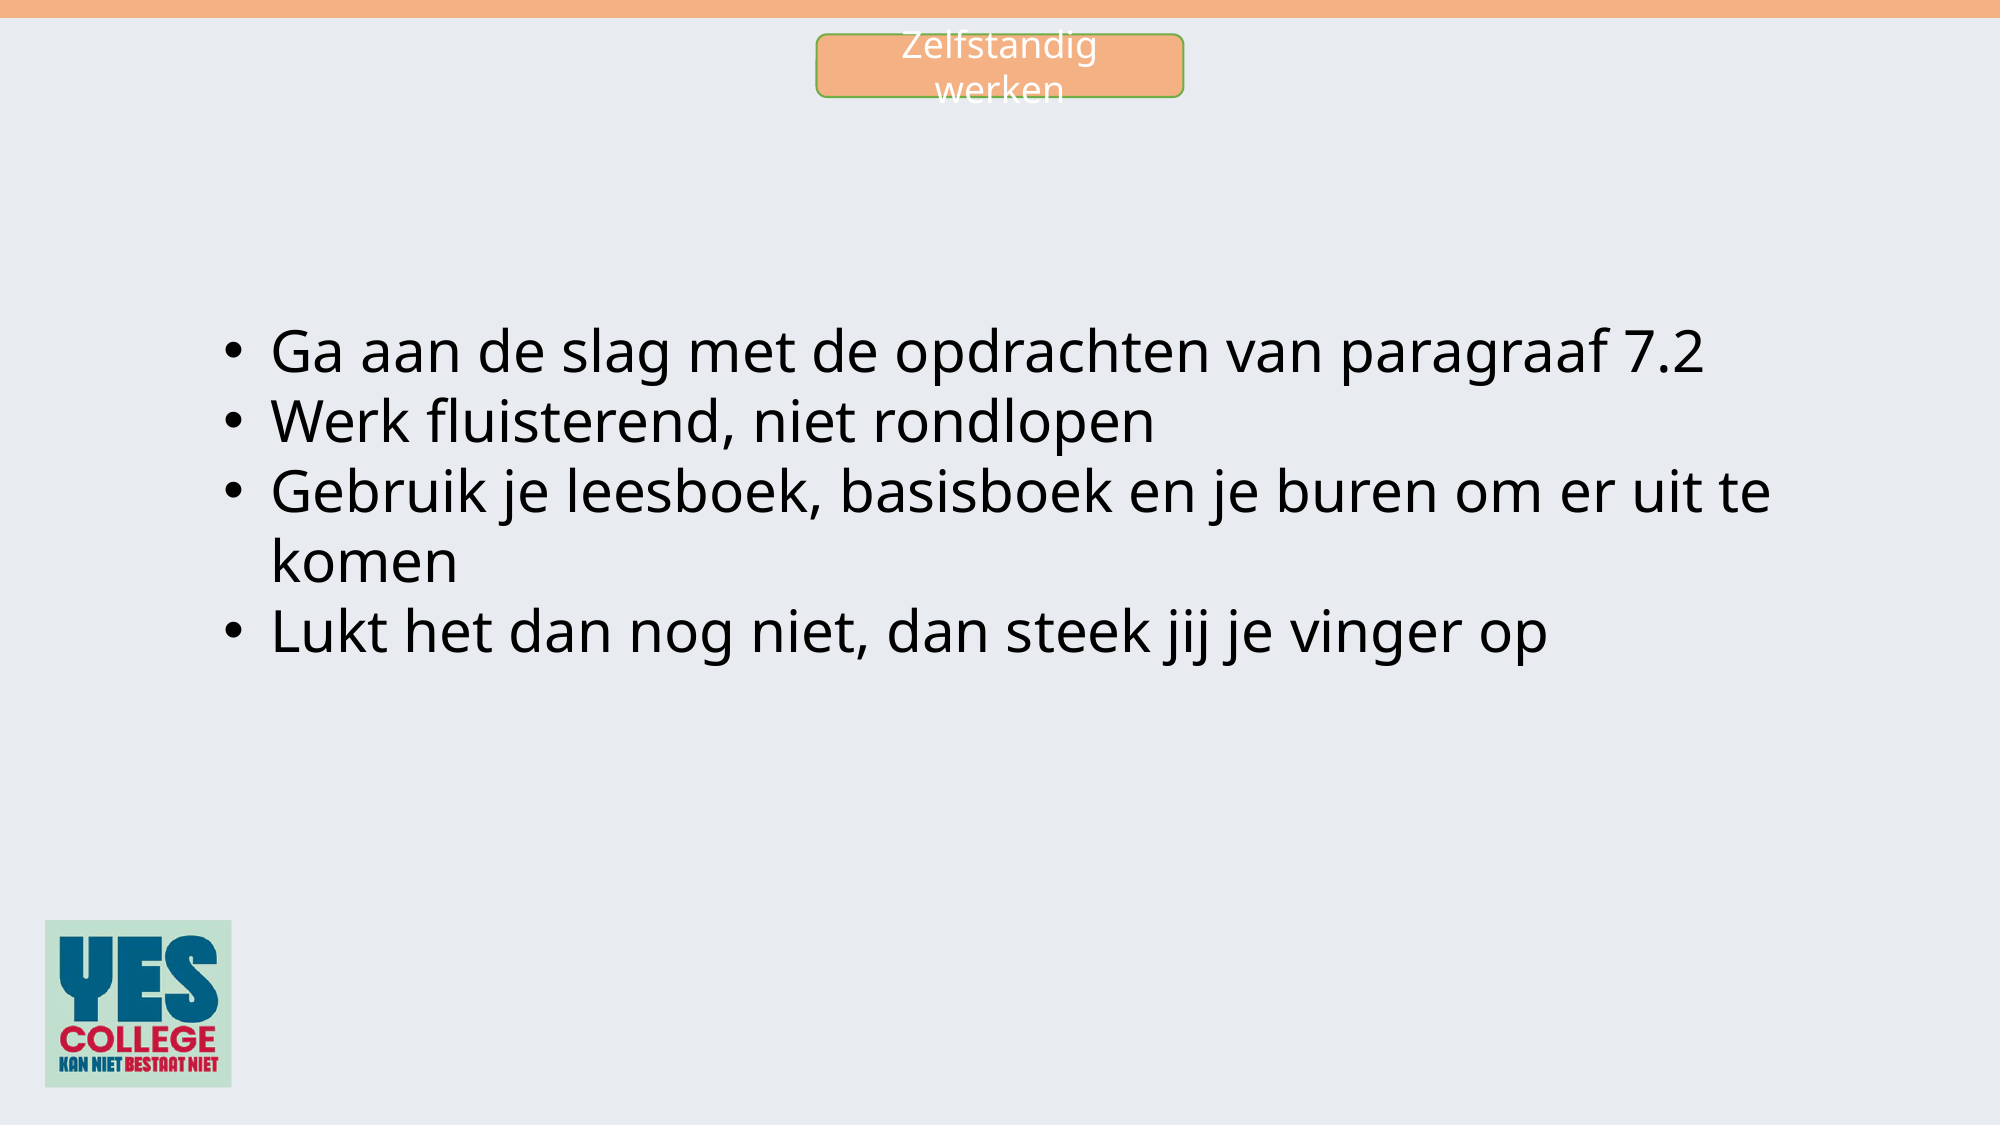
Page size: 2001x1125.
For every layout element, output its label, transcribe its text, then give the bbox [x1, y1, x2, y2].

text_box Zelfstandig werken [815, 33, 1185, 99]
text_box [0, 0, 2000, 18]
text_box Ga aan de slag met de opdrachten van paragraaf 7.2 Werk fluisterend, niet rondlopen Gebruik je leesboek, basisboek en je buren om er uit te komen Lukt het dan nog niet, dan steek jij je vinger op [208, 306, 1792, 837]
picture [0, 913, 356, 1093]
